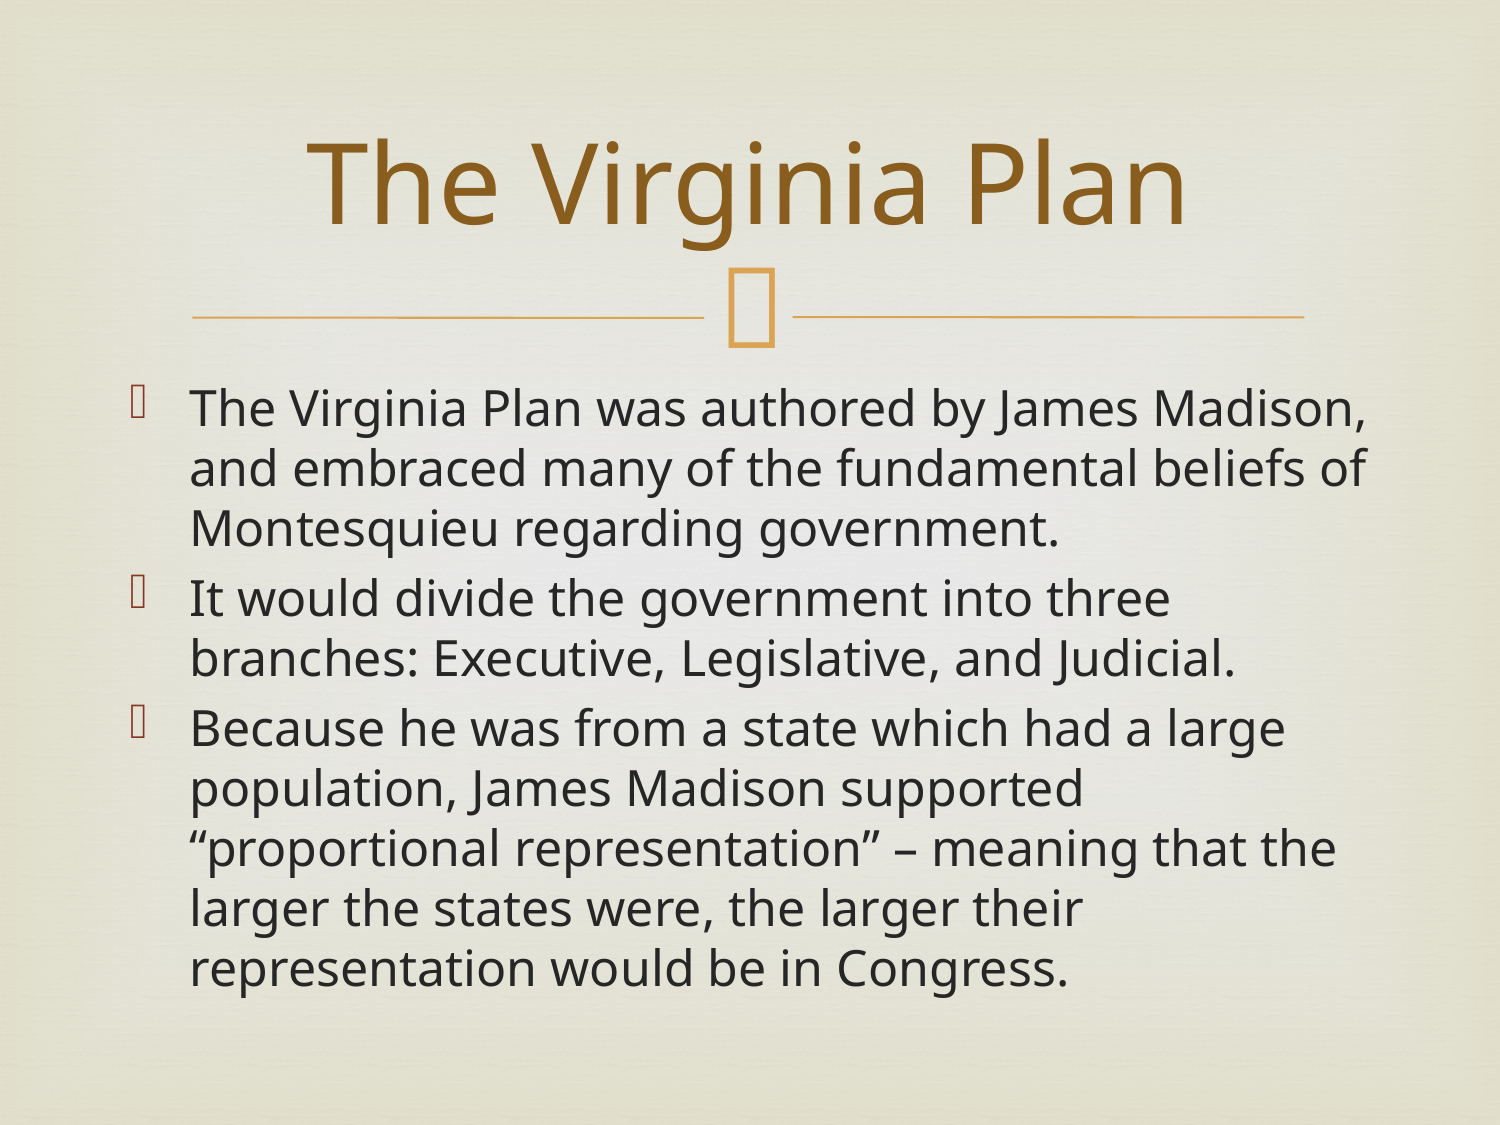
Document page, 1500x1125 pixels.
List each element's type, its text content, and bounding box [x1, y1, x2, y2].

list The Virginia Plan was authored by James Madison, and embraced many of the fundamental beliefs of Montesquieu regarding government. It would divide the government into three branches: Executive, Legislative, and Judicial. Because he was from a state which had a large population, James Madison supported “proportional representation” – meaning that the larger the states were, the larger their representation would be in Congress. [114, 368, 1386, 1005]
title The Virginia Plan [112, 93, 1386, 267]
